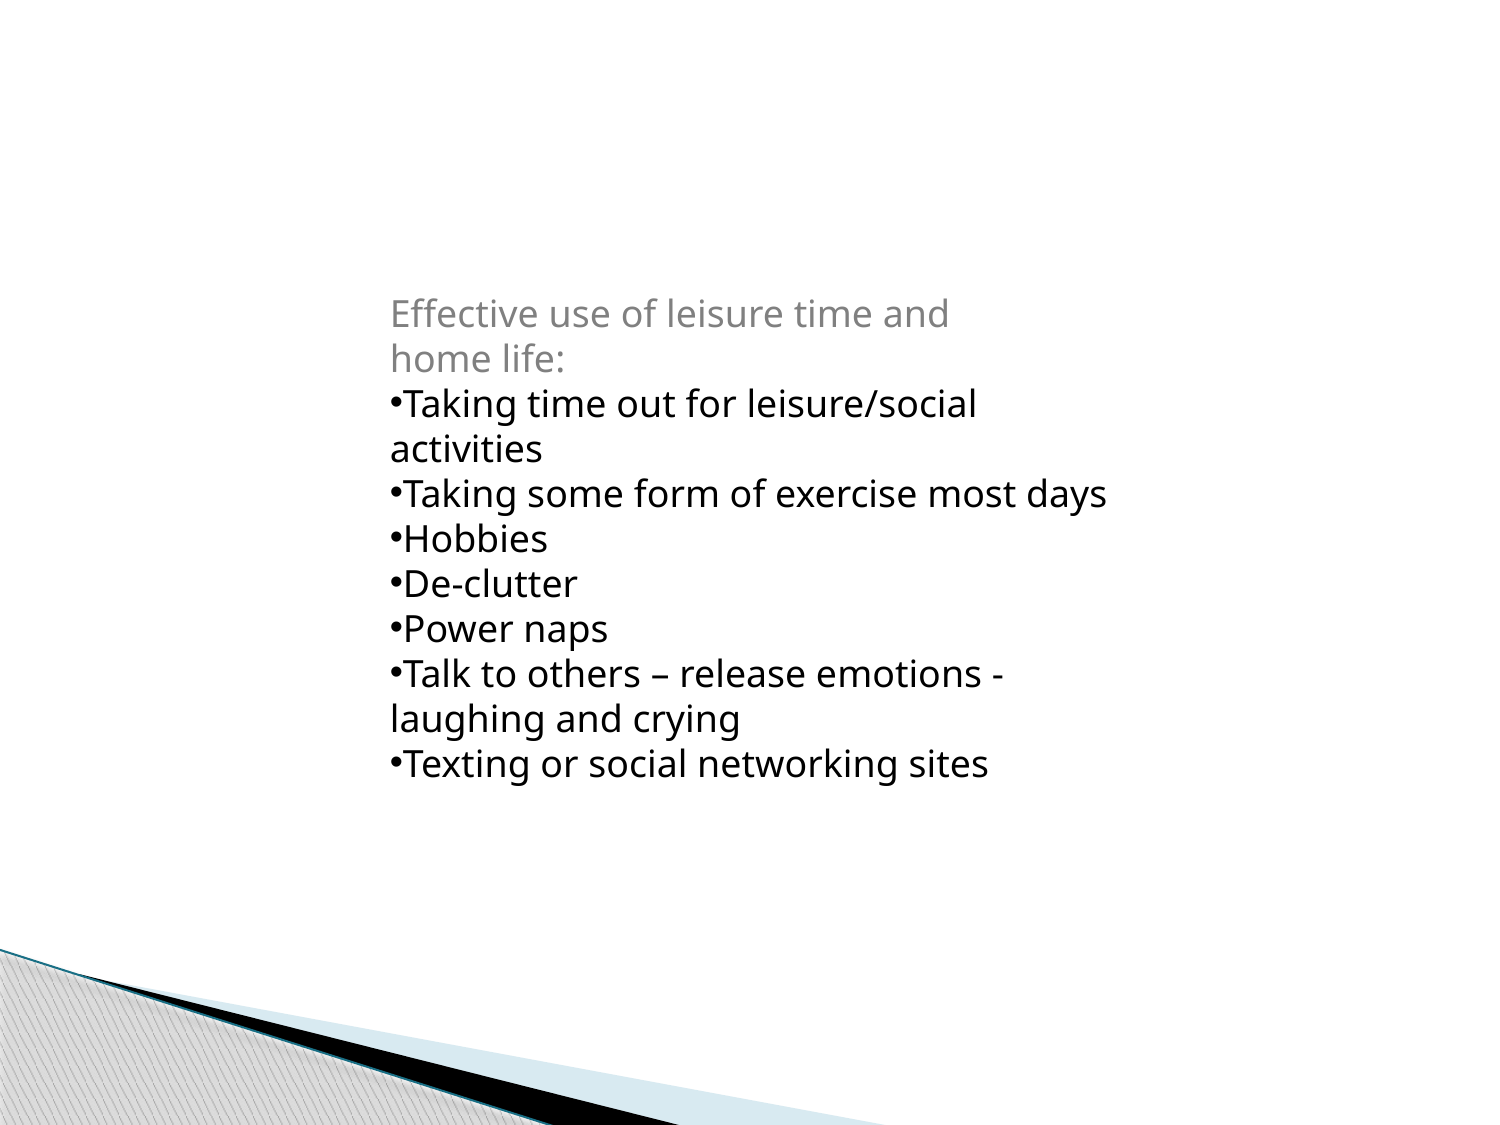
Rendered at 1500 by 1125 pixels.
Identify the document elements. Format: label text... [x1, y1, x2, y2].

text_box Effective use of leisure time and home life: Taking time out for leisure/social activities Taking some form of exercise most days Hobbies De-clutter Power naps Talk to others – release emotions - laughing and crying Texting or social networking sites [374, 282, 1125, 792]
